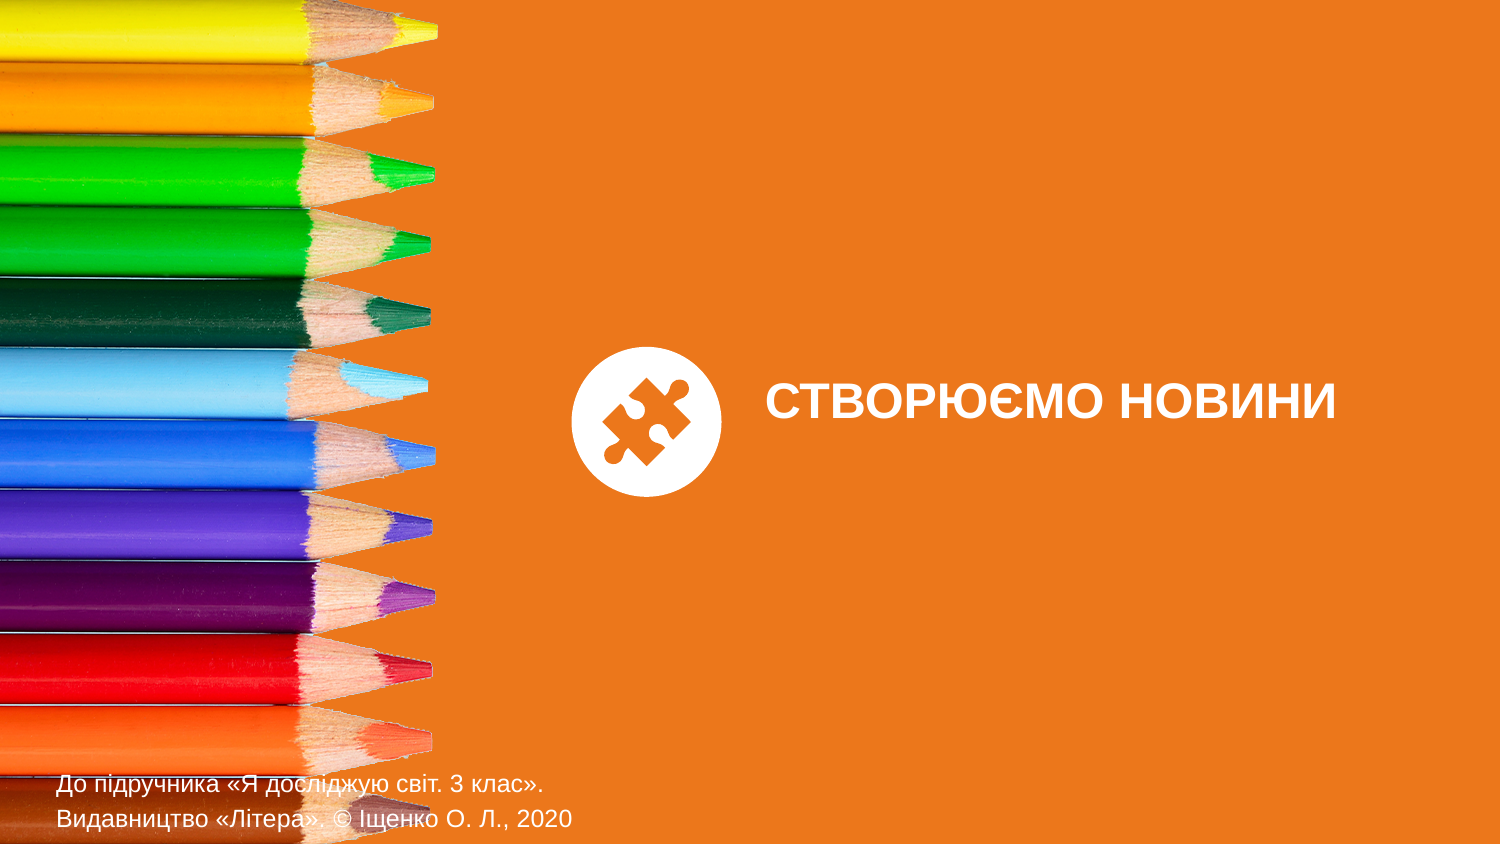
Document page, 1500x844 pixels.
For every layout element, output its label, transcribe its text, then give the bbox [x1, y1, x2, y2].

list СТВОРЮЄМО НОВИНИ [750, 351, 1500, 446]
text_box [600, 375, 693, 469]
picture [0, 0, 438, 844]
list До підручника «Я досліджую світ. 3 клас». Видавництво «Літера». © Іщенко О. Л., 2020 [41, 776, 792, 824]
text_box [569, 344, 724, 499]
